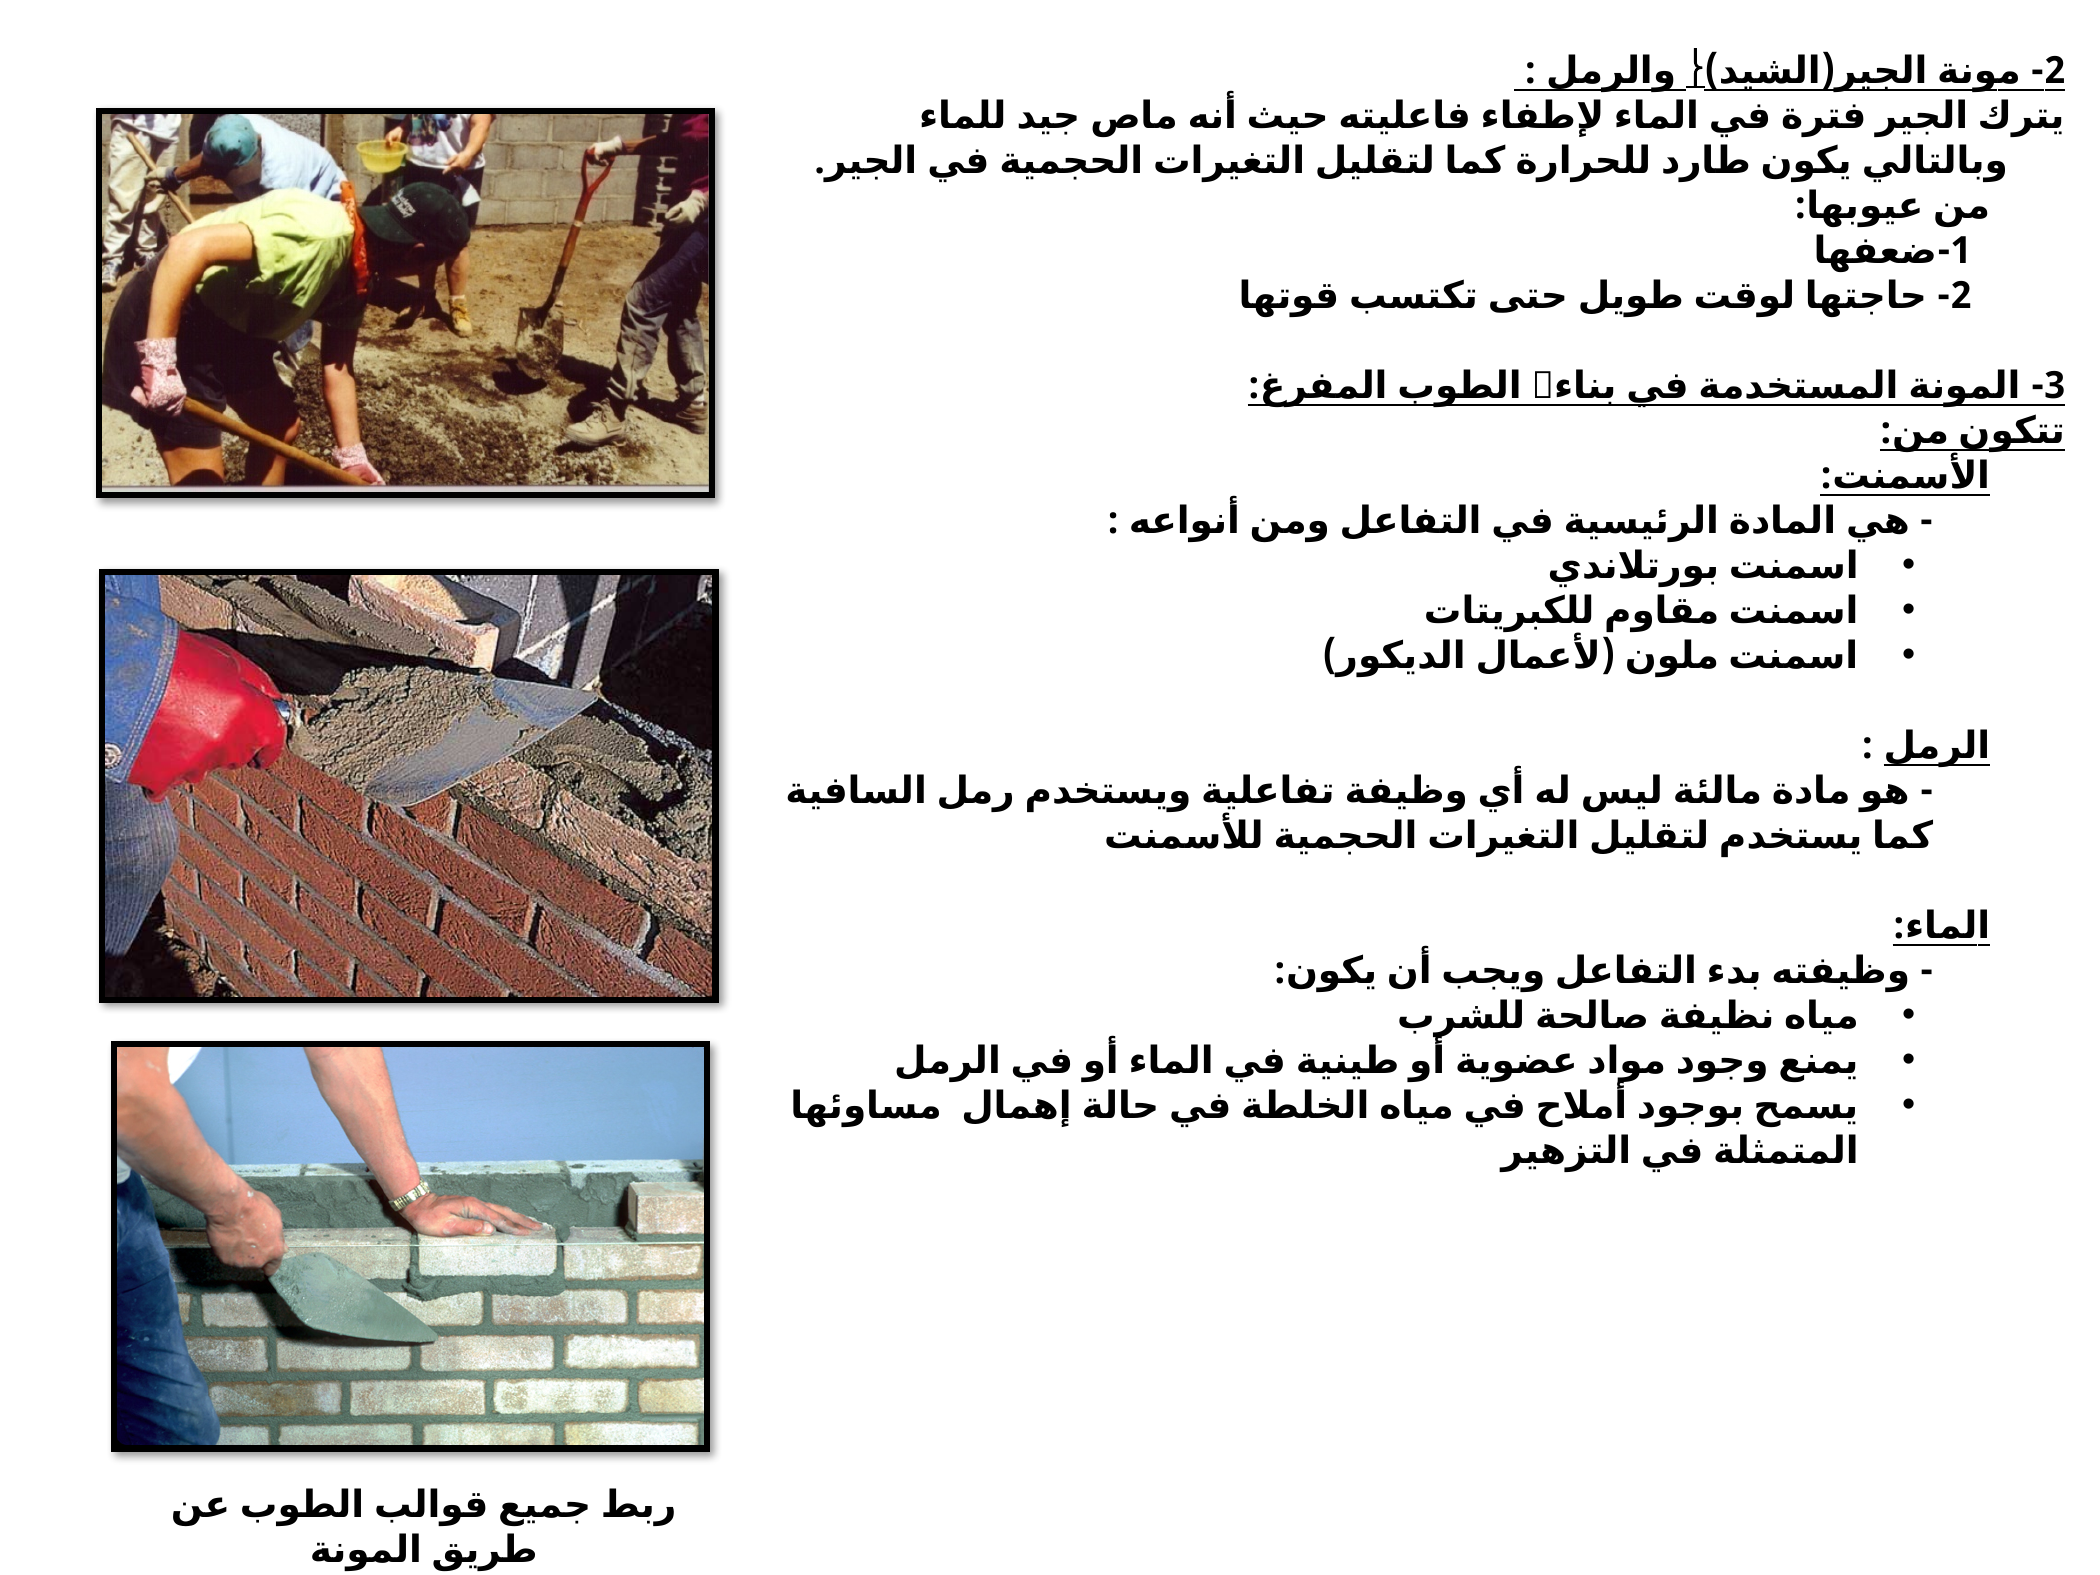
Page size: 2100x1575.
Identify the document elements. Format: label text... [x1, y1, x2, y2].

text_box 2- مونة الجير(الشيد) والرمل : يترك الجير فترة في الماء لإطفاء فاعليته حيث أنه ماص جيد للماء وبالتالي يكون طارد للحرارة كما لتقليل التغيرات الحجمية في الجير. من عيوبها: 1-ضعفها 2- حاجتها لوقت طويل حتى تكتسب قوتها 3- المونة المستخدمة في بناء الطوب المفرغ: تتكون من: الأسمنت: - هي المادة الرئيسية في التفاعل ومن أنواعه : اسمنت بورتلاندي اسمنت مقاوم للكبريتات اسمنت ملون (لأعمال الديكور) الرمل : - هو مادة مالئة ليس له أي وظيفة تفاعلية ويستخدم رمل السافية كما يستخدم لتقليل التغيرات الحجمية للأسمنت الماء: - وظيفته بدء التفاعل ويجب أن يكون: مياه نظيفة صالحة للشرب يمنع وجود مواد عضوية أو طينية في الماء أو في الرمل يسمح بوجود أملاح في مياه الخلطة في حالة إهمال مساوئها المتمثلة في التزهير [766, 0, 2100, 1224]
picture [104, 574, 713, 998]
text_box ربط جميع قوالب الطوب عن طريق المونة [116, 1472, 731, 1575]
picture [101, 113, 709, 493]
picture [116, 1047, 705, 1446]
